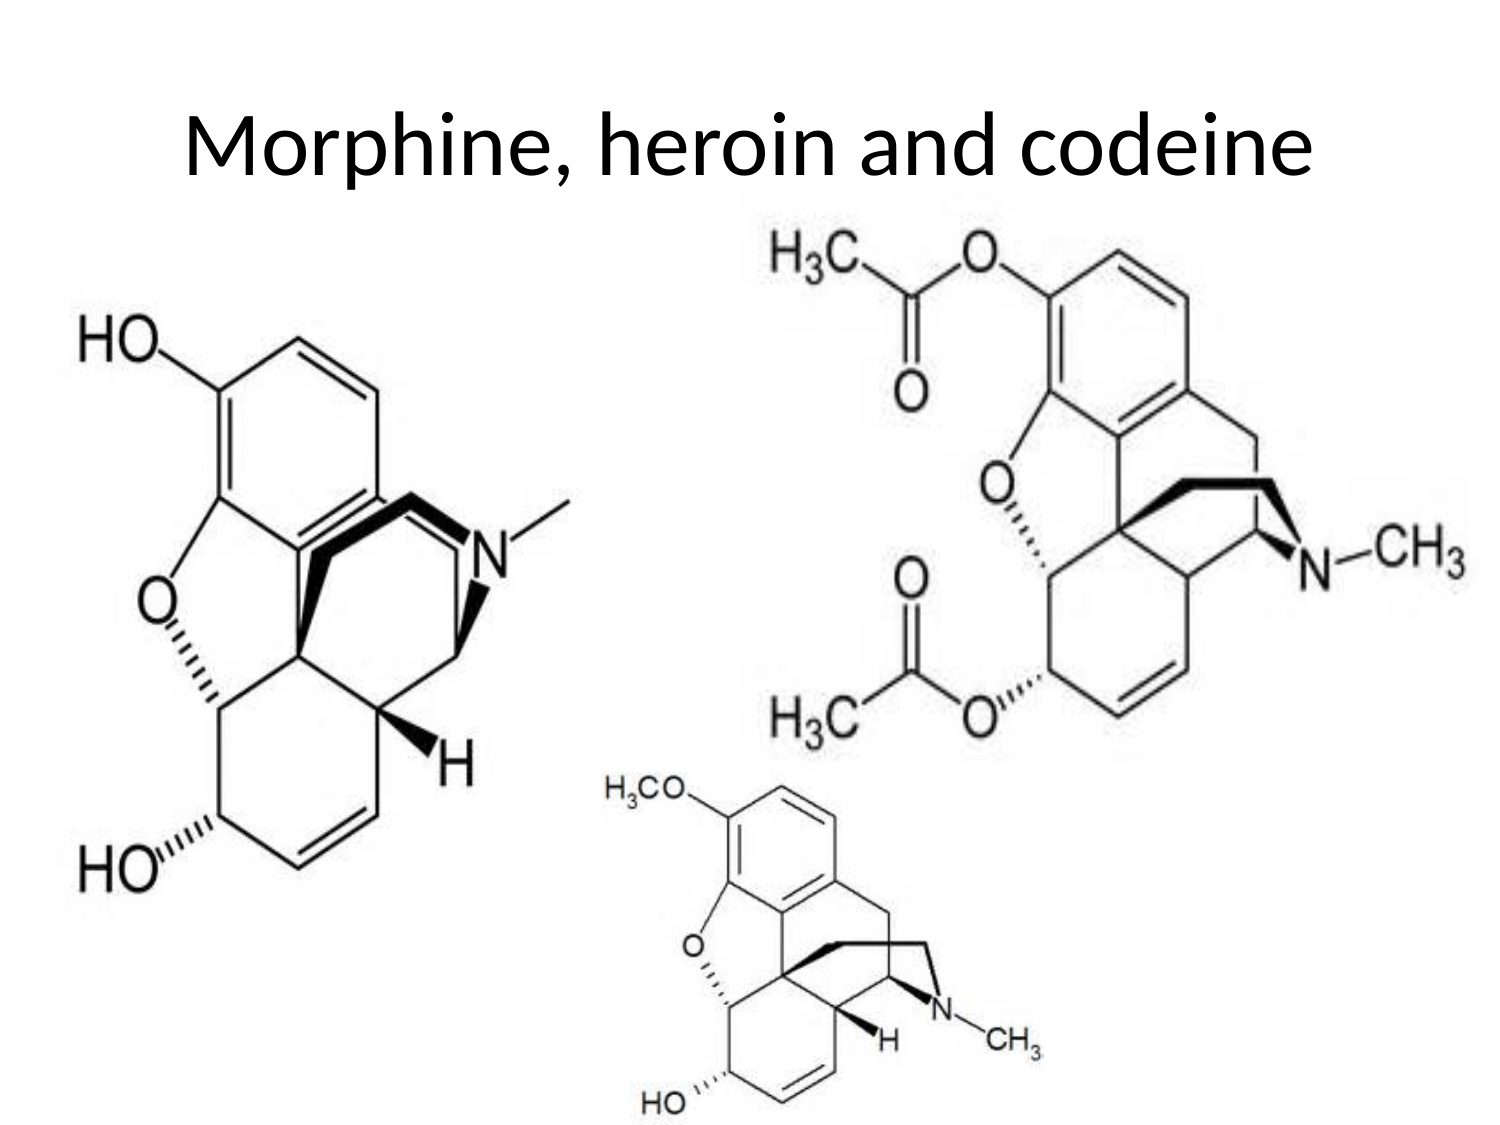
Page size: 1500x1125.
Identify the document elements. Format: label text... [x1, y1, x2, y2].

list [0, 286, 733, 923]
title Morphine, heroin and codeine [75, 45, 1425, 233]
picture [602, 189, 1500, 1125]
